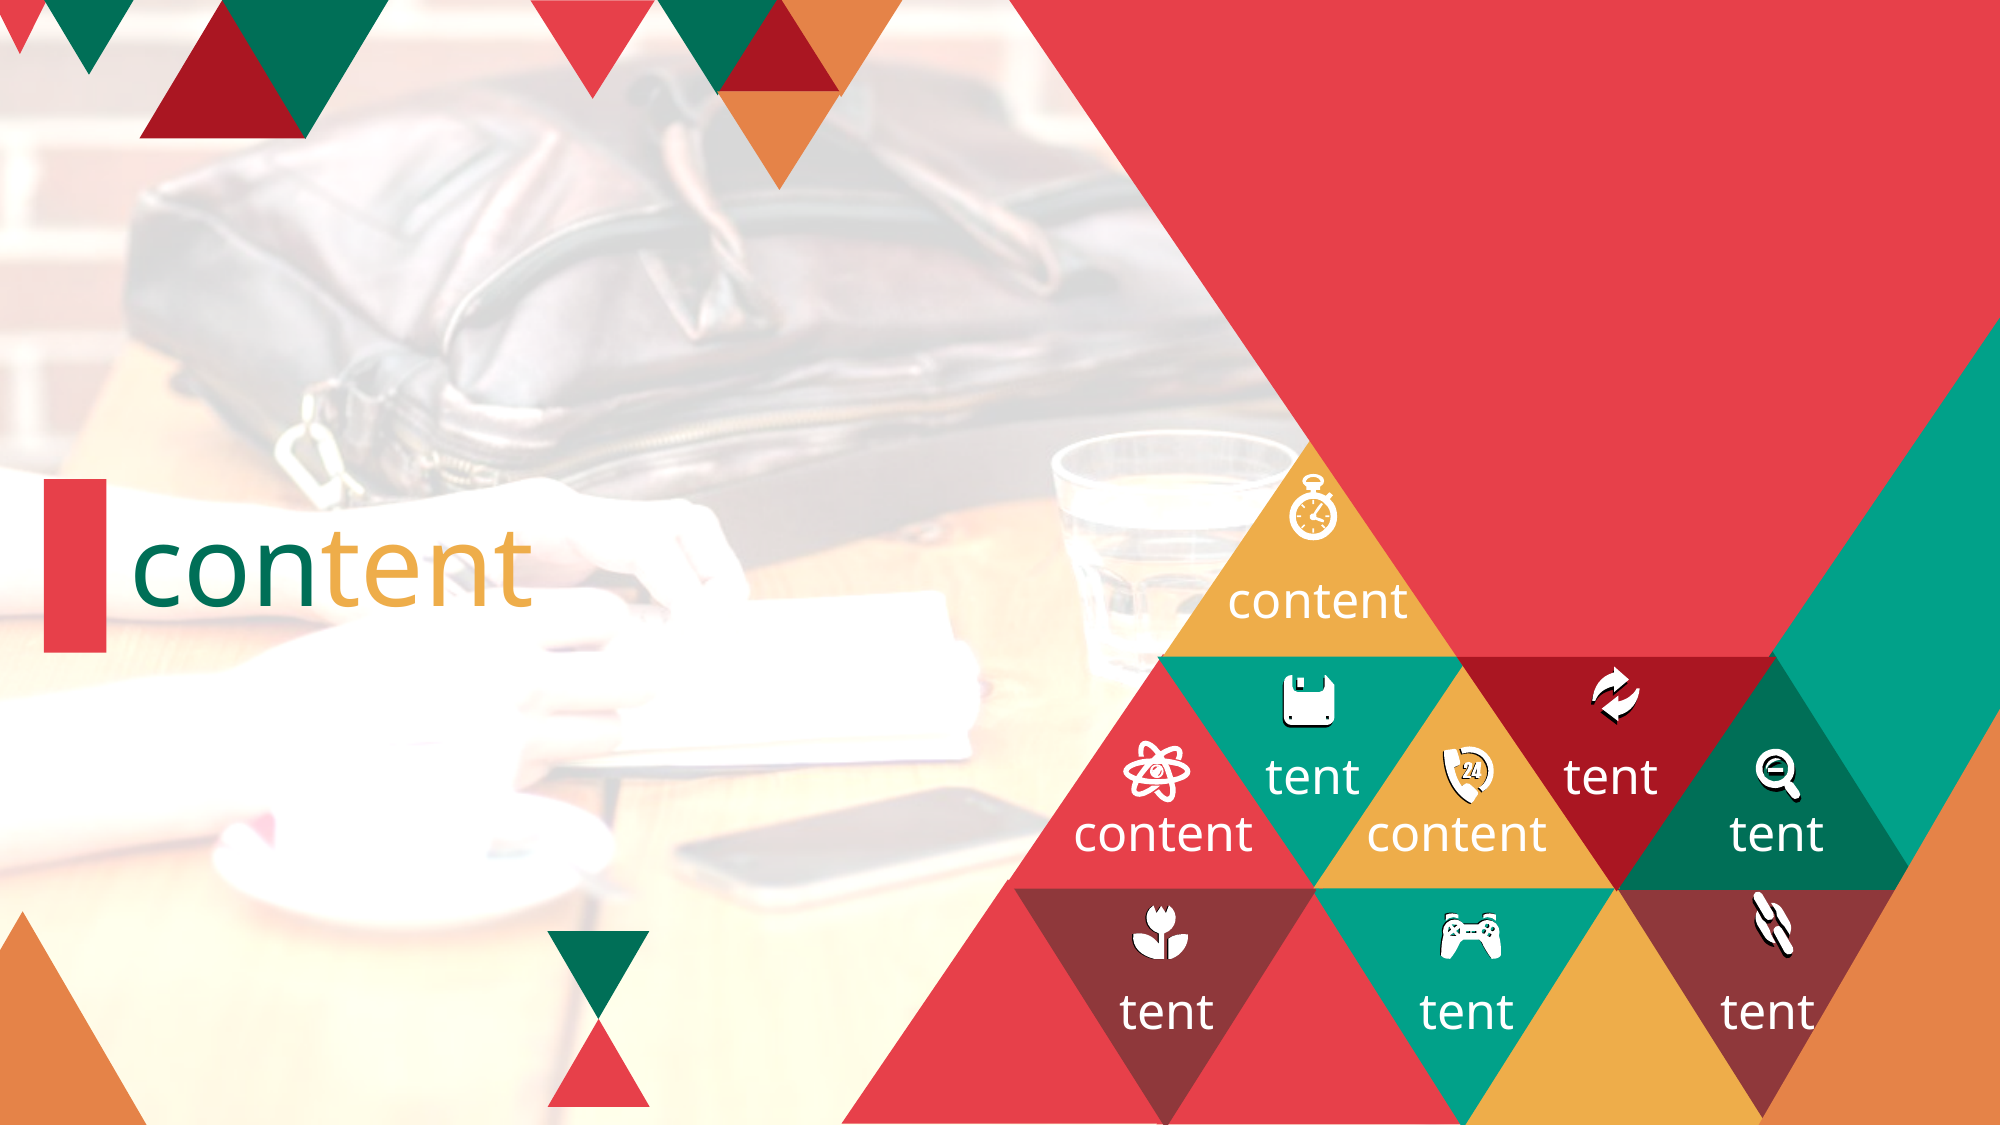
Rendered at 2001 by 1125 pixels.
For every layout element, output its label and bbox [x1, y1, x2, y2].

text_box [1590, 666, 1640, 725]
text_box [1751, 890, 1795, 959]
text_box [1755, 748, 1803, 804]
picture [0, 0, 2000, 1125]
